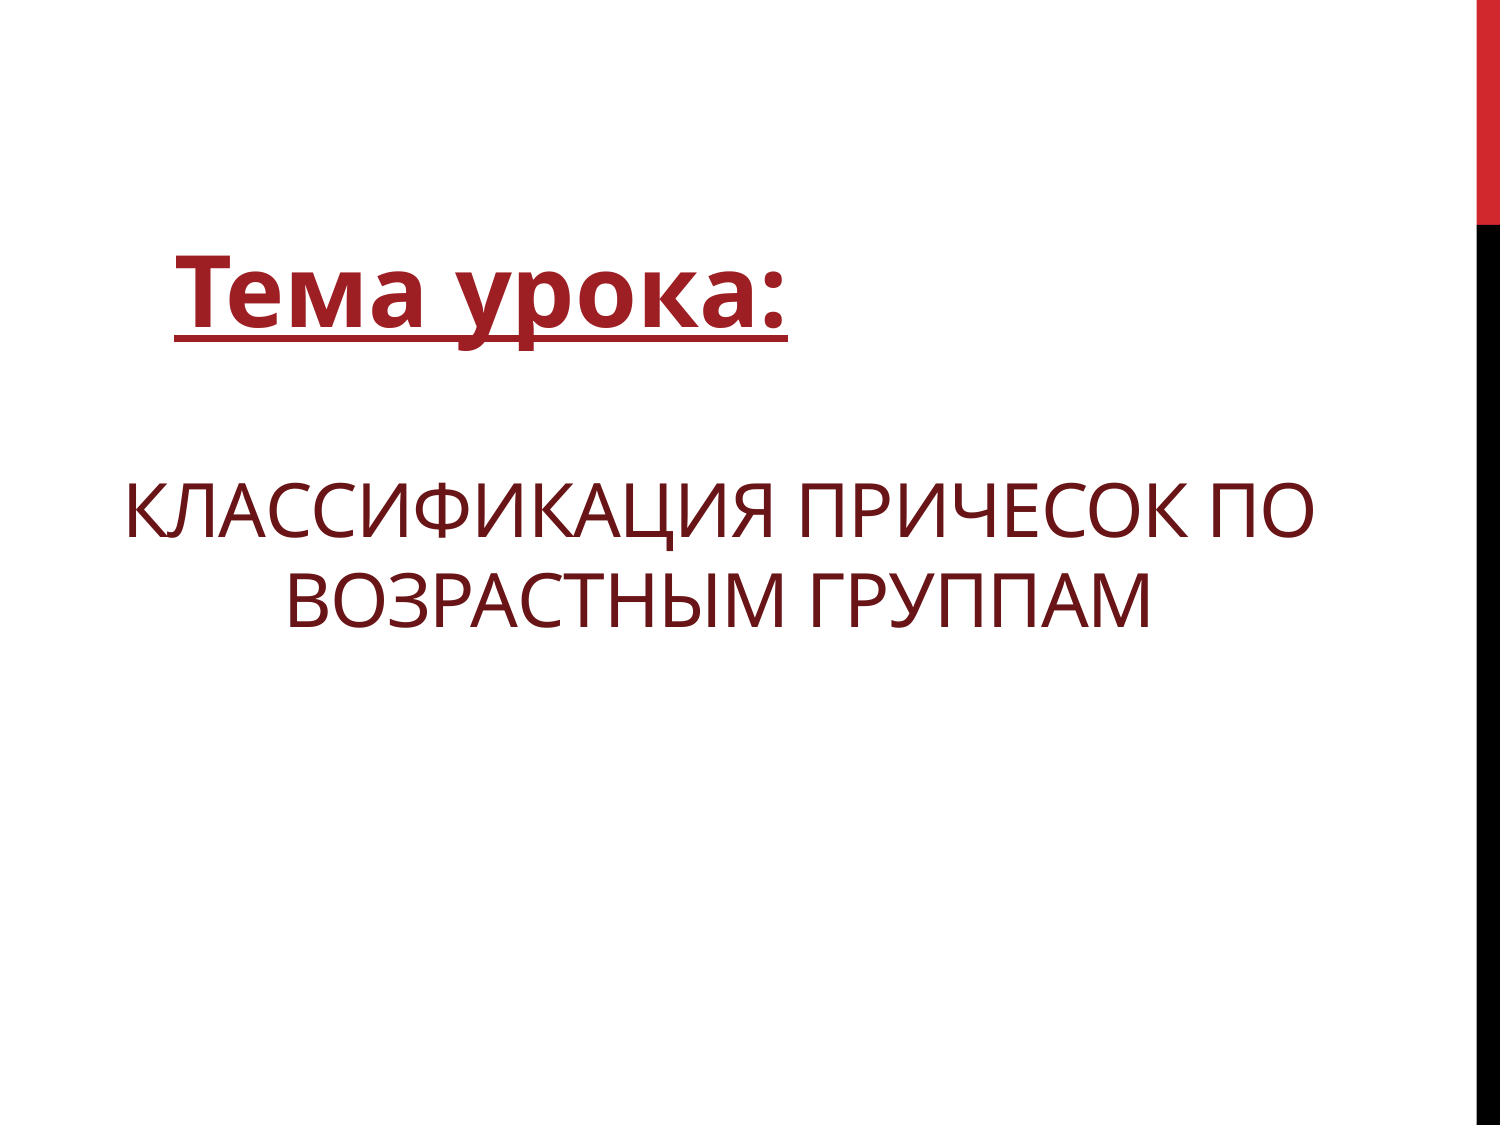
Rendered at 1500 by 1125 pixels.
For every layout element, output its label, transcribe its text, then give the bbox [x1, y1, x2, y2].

text_box Тема урока: [159, 219, 1058, 355]
title Классификация причесок по возрастным группам [75, 25, 1365, 740]
